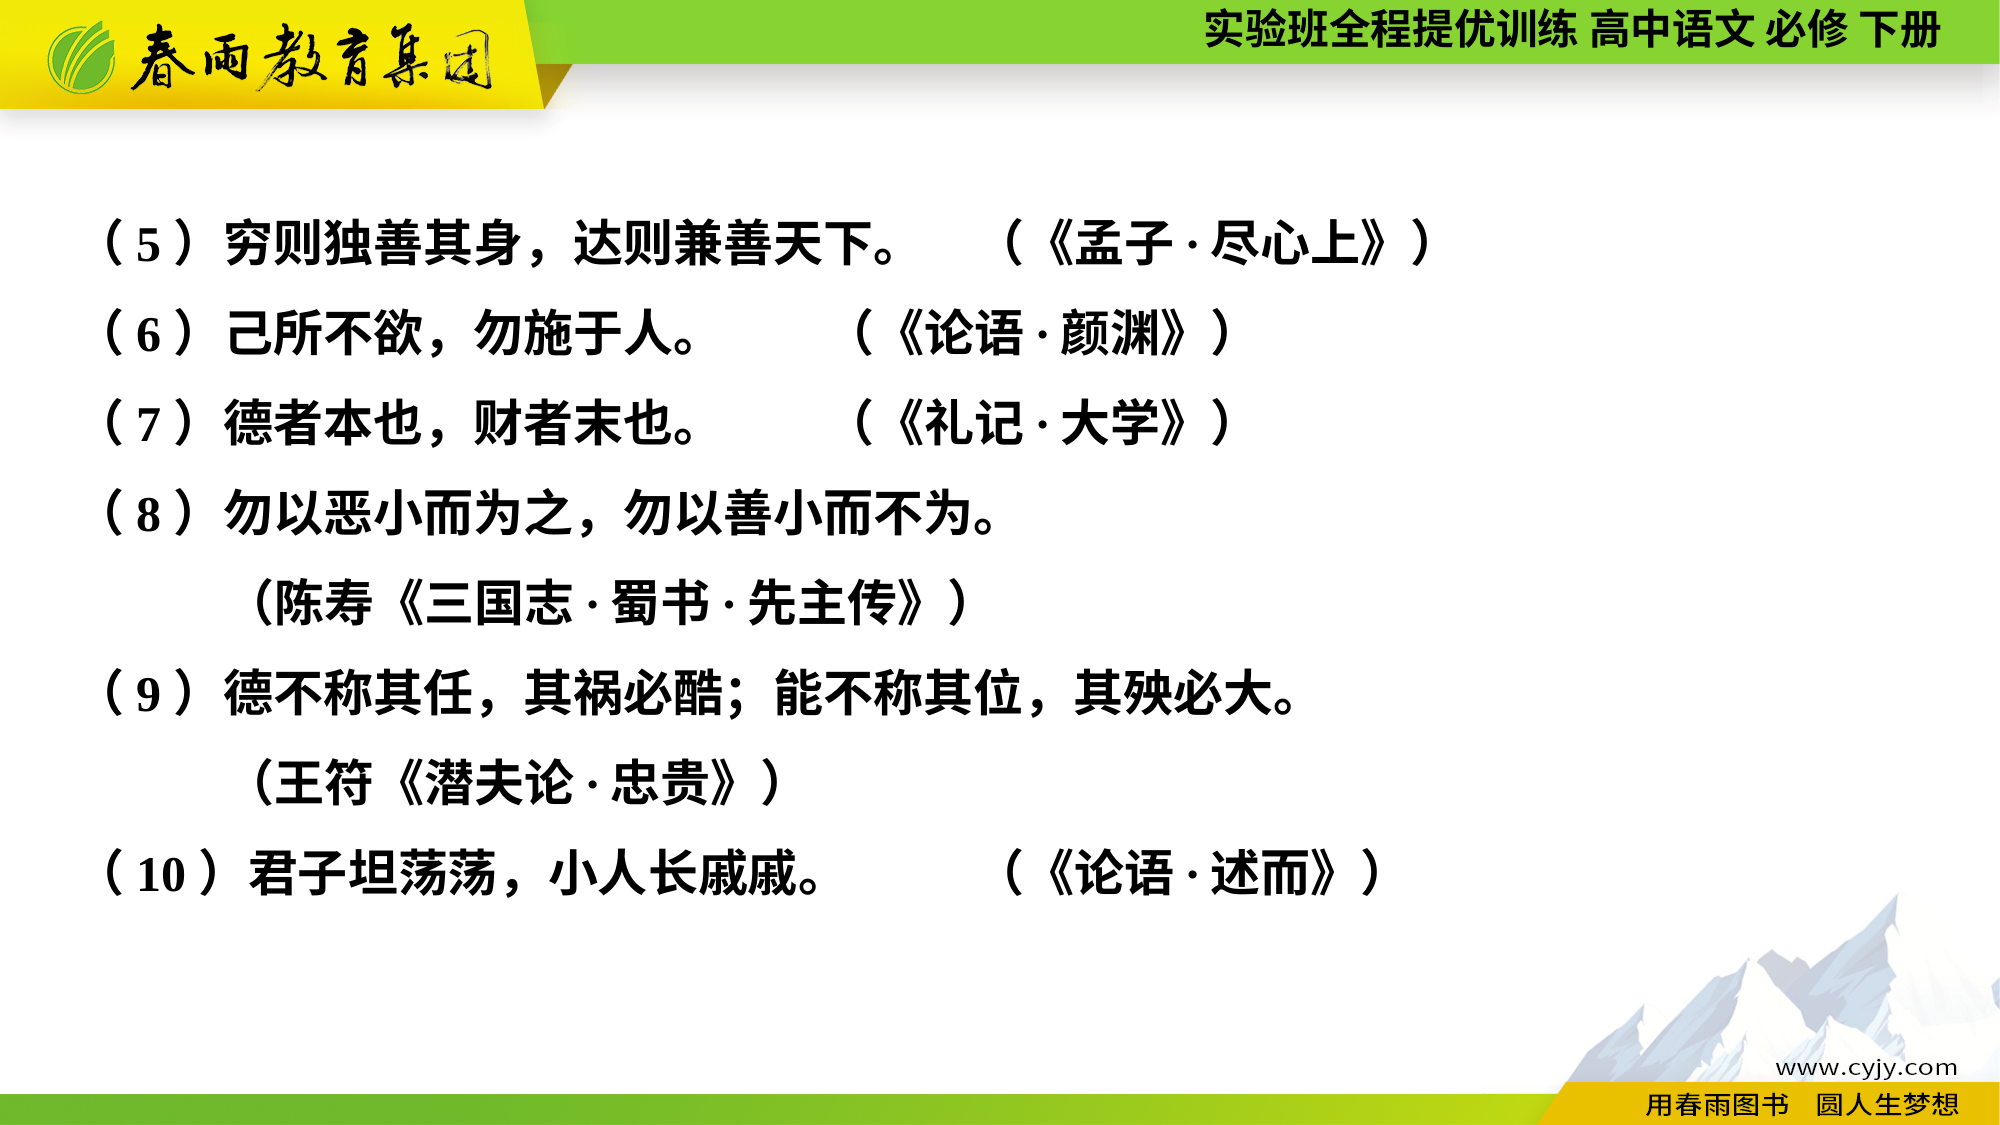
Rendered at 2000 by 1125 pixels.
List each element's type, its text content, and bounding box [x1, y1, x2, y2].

list （5）穷则独善其身，达则兼善天下。 （《孟子·尽心上》） （6）己所不欲，勿施于人。 （《论语·颜渊》） （7）德者本也，财者末也。 （《礼记·大学》） （8）勿以恶小而为之，勿以善小而不为。 （陈寿《三国志·蜀书·先主传》） （9）德不称其任，其祸必酷；能不称其位，其殃必大。 （王符《潜夫论·忠贵》） （10）君子坦荡荡，小人长戚戚。 （《论语·述而》） [59, 174, 1944, 906]
picture [0, 0, 2000, 1125]
